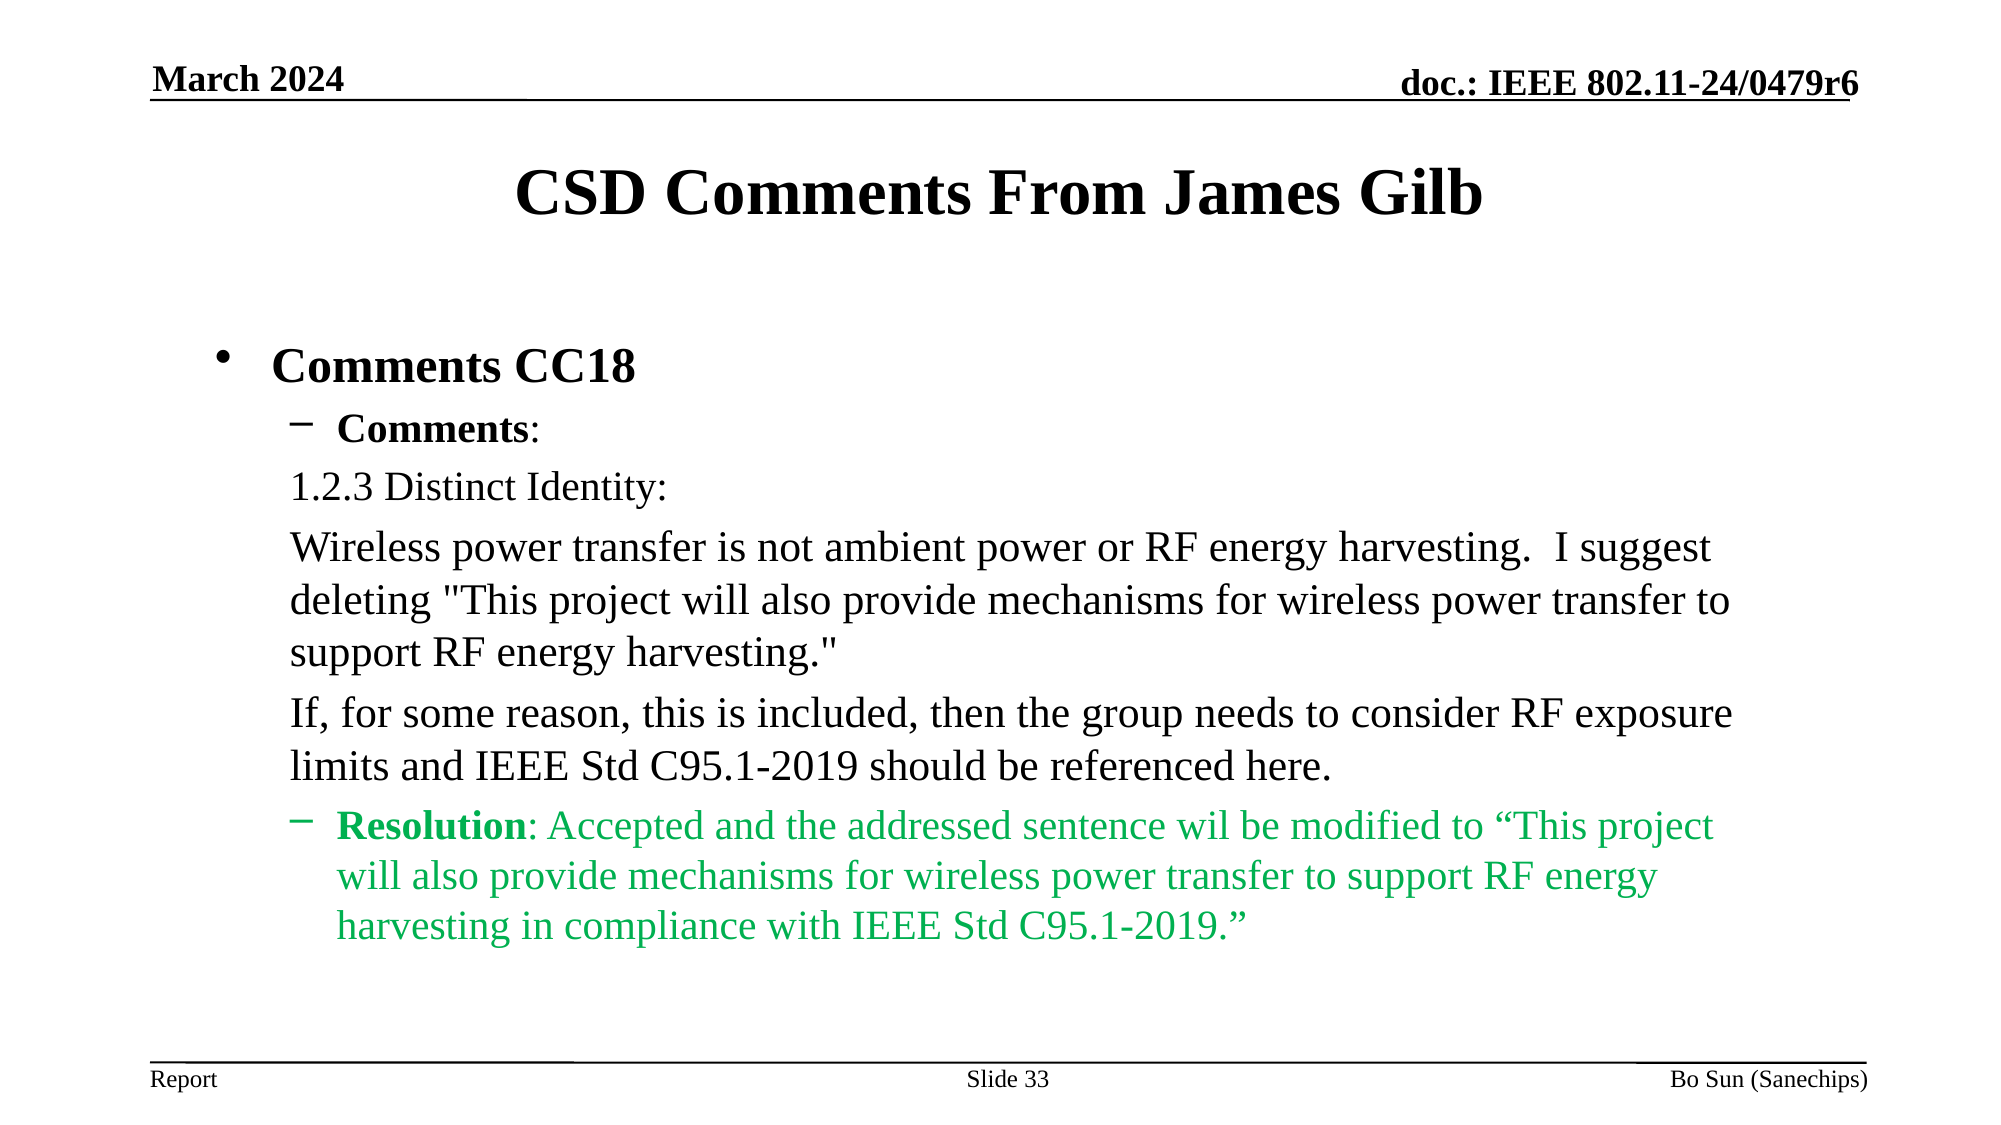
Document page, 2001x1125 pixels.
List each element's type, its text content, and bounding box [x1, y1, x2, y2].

text_box Comments CC18 Comments: 1.2.3 Distinct Identity: Wireless power transfer is not ambient power or RF energy harvesting. I suggest deleting "This project will also provide mechanisms for wireless power transfer to support RF energy harvesting." If, for some reason, this is included, then the group needs to consider RF exposure limits and IEEE Std C95.1-2019 should be referenced here. Resolution: Accepted and the addressed sentence wil be modified to “This project will also provide mechanisms for wireless power transfer to support RF energy harvesting in compliance with IEEE Std C95.1-2019.” [200, 324, 1800, 1039]
text_box CSD Comments From James Gilb [200, 100, 1800, 276]
slide_number Slide 33 [949, 1061, 1067, 1123]
footer Bo Sun (Sanechips) [1171, 1061, 1869, 1093]
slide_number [152, 54, 563, 100]
